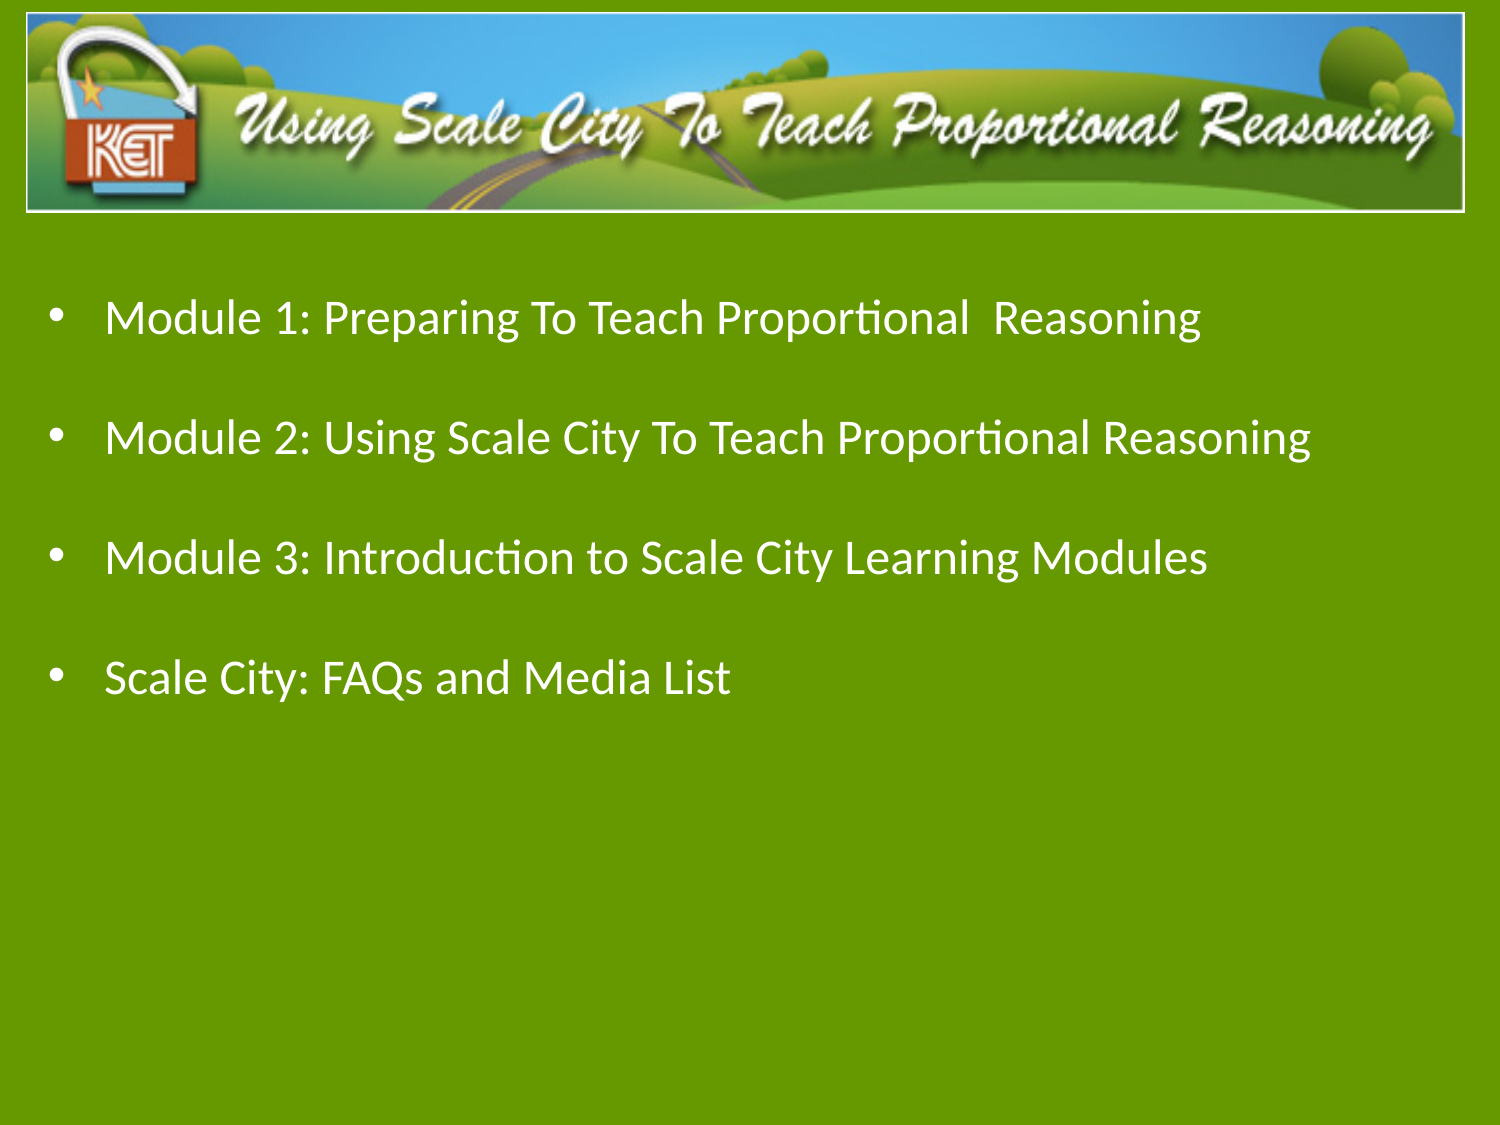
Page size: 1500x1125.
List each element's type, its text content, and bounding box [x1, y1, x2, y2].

picture [26, 12, 1465, 213]
text_box Module 1: Preparing To Teach Proportional Reasoning Module 2: Using Scale City To Teach Proportional Reasoning Module 3: Introduction to Scale City Learning Modules Scale City: FAQs and Media List [33, 277, 1459, 832]
